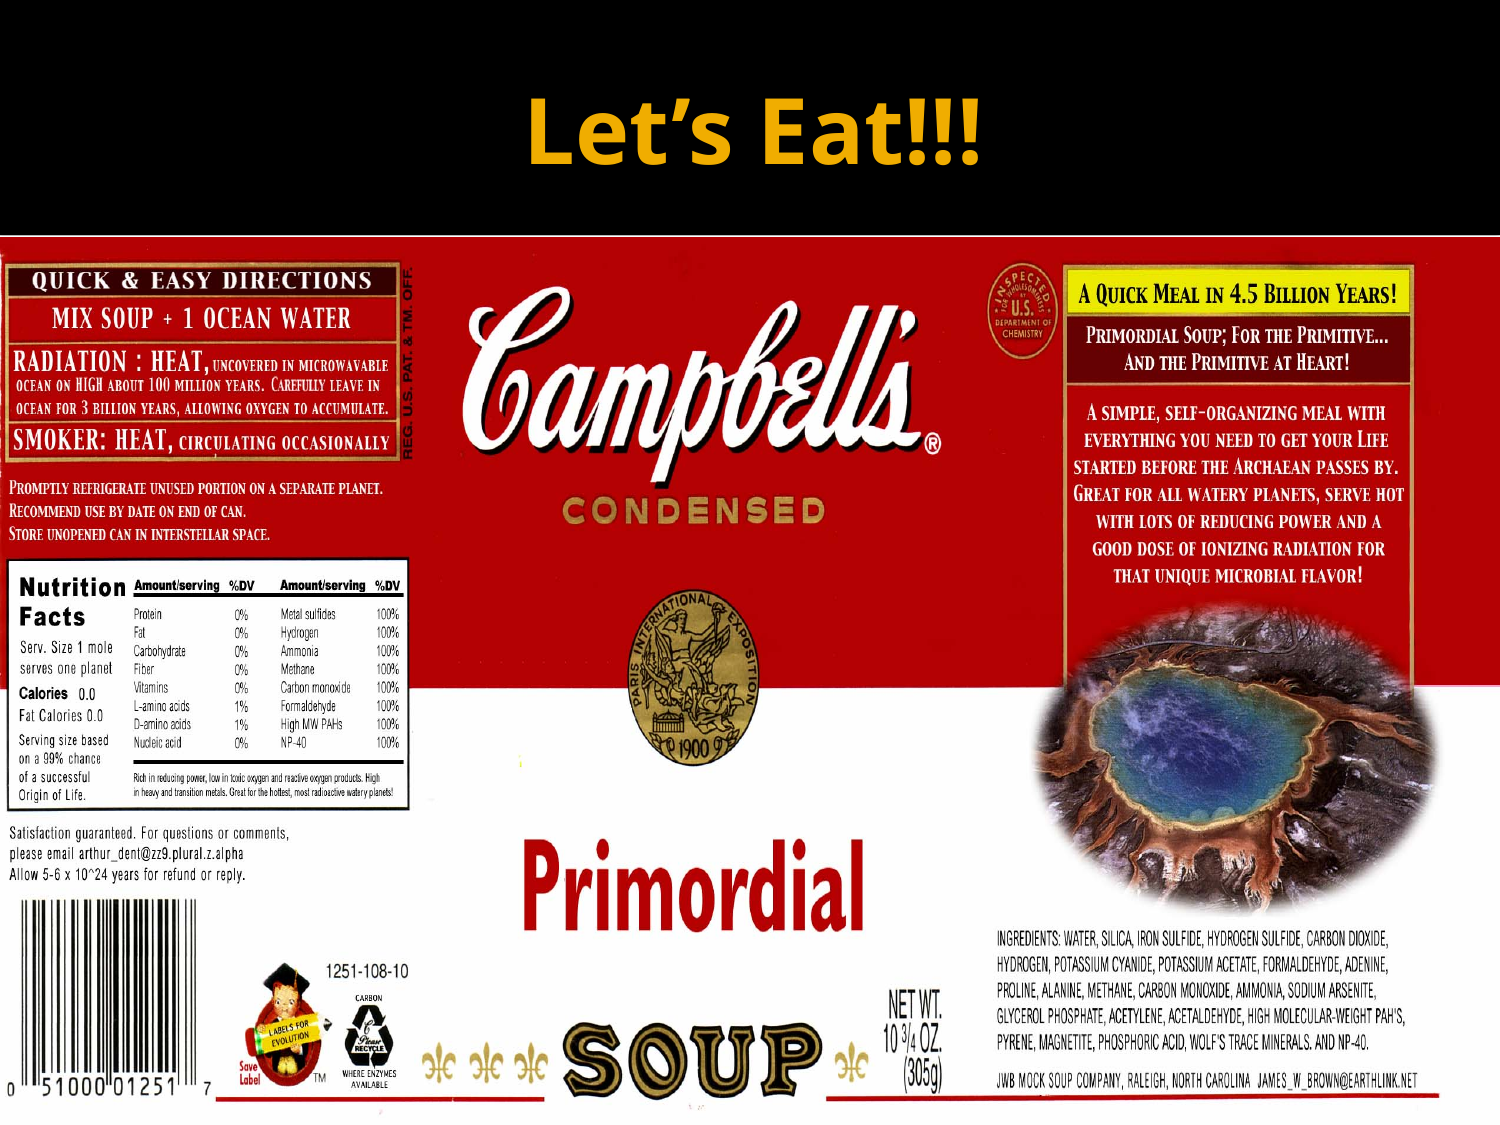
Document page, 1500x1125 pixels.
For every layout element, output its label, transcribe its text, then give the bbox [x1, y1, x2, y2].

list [0, 237, 1500, 1125]
title Let’s Eat!!! [75, 25, 1425, 231]
